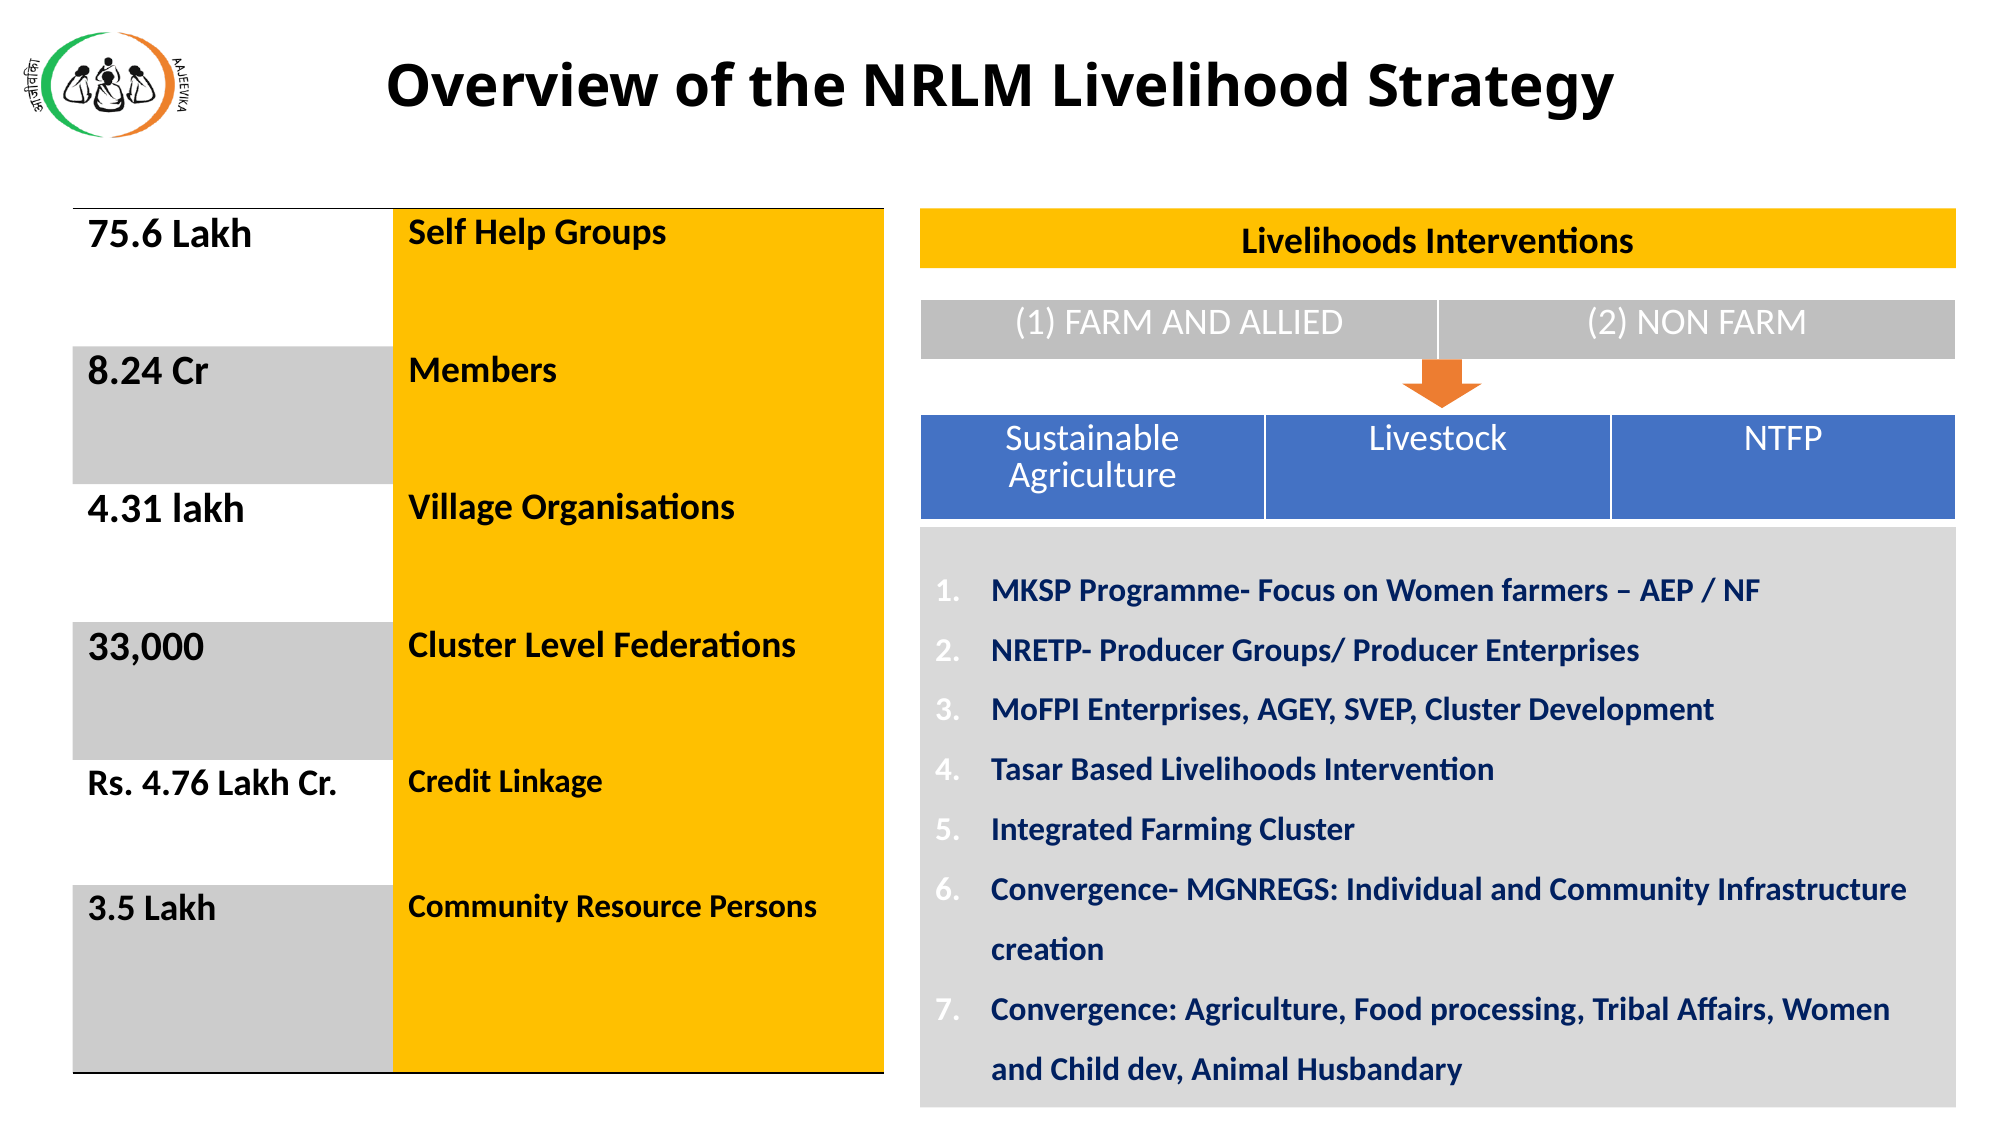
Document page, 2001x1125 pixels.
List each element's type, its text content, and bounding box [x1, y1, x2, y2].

table_cell Community Resource Persons [393, 885, 884, 1072]
table_header (1) FARM AND ALLIED [921, 300, 1437, 359]
table_header Self Help Groups [393, 209, 884, 346]
table_cell Village Organisations [393, 484, 884, 622]
table_header Sustainable Agriculture [921, 415, 1264, 519]
table_header NTFP [1612, 415, 1955, 519]
table_cell Credit Linkage [393, 760, 884, 885]
picture [18, 8, 197, 160]
table_cell Rs. 4.76 Lakh Cr. [73, 760, 393, 885]
table_cell 33,000 [73, 622, 393, 760]
text_box MKSP Programme- Focus on Women farmers – AEP / NF NRETP- Producer Groups/ Producer Enterprises MoFPI Enterprises, AGEY, SVEP, Cluster Development Tasar Based Livelihoods Intervention Integrated Farming Cluster Convergence- MGNREGS: Individual and Community Infrastructure creation Convergence: Agriculture, Food processing, Tribal Affairs, Women and Child dev, Animal Husbandary [920, 527, 1956, 1108]
table_cell Members [393, 346, 884, 484]
table_cell 4.31 lakh [73, 484, 393, 622]
table_header 75.6 Lakh [73, 209, 393, 346]
table_header (2) NON FARM [1439, 300, 1955, 359]
table_cell 8.24 Cr [73, 346, 393, 484]
title Overview of the NRLM Livelihood Strategy [72, 0, 1928, 185]
table_cell Cluster Level Federations [393, 622, 884, 760]
text_box [1402, 359, 1482, 409]
table_header Livestock [1266, 415, 1610, 519]
table_cell 3.5 Lakh [73, 885, 393, 1072]
text_box Livelihoods Interventions [920, 208, 1956, 269]
